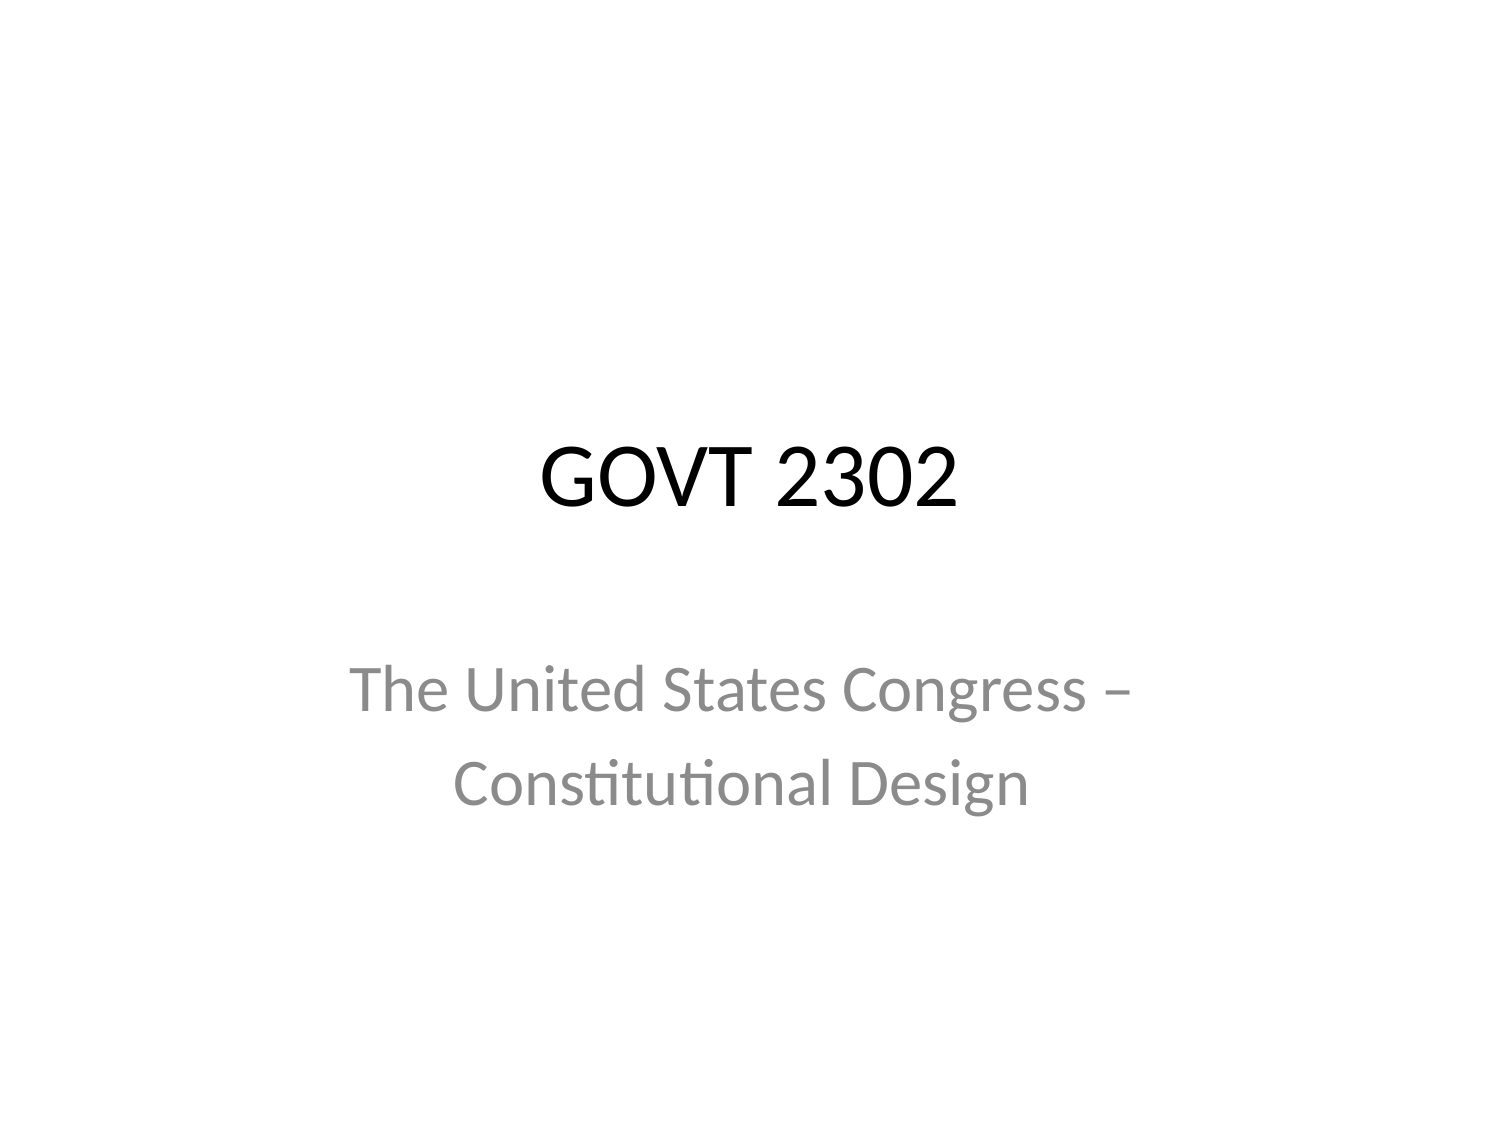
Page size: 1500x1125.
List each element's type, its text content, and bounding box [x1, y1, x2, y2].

subtitle The United States Congress – Constitutional Design [224, 637, 1276, 926]
title GOVT 2302 [112, 349, 1388, 591]
